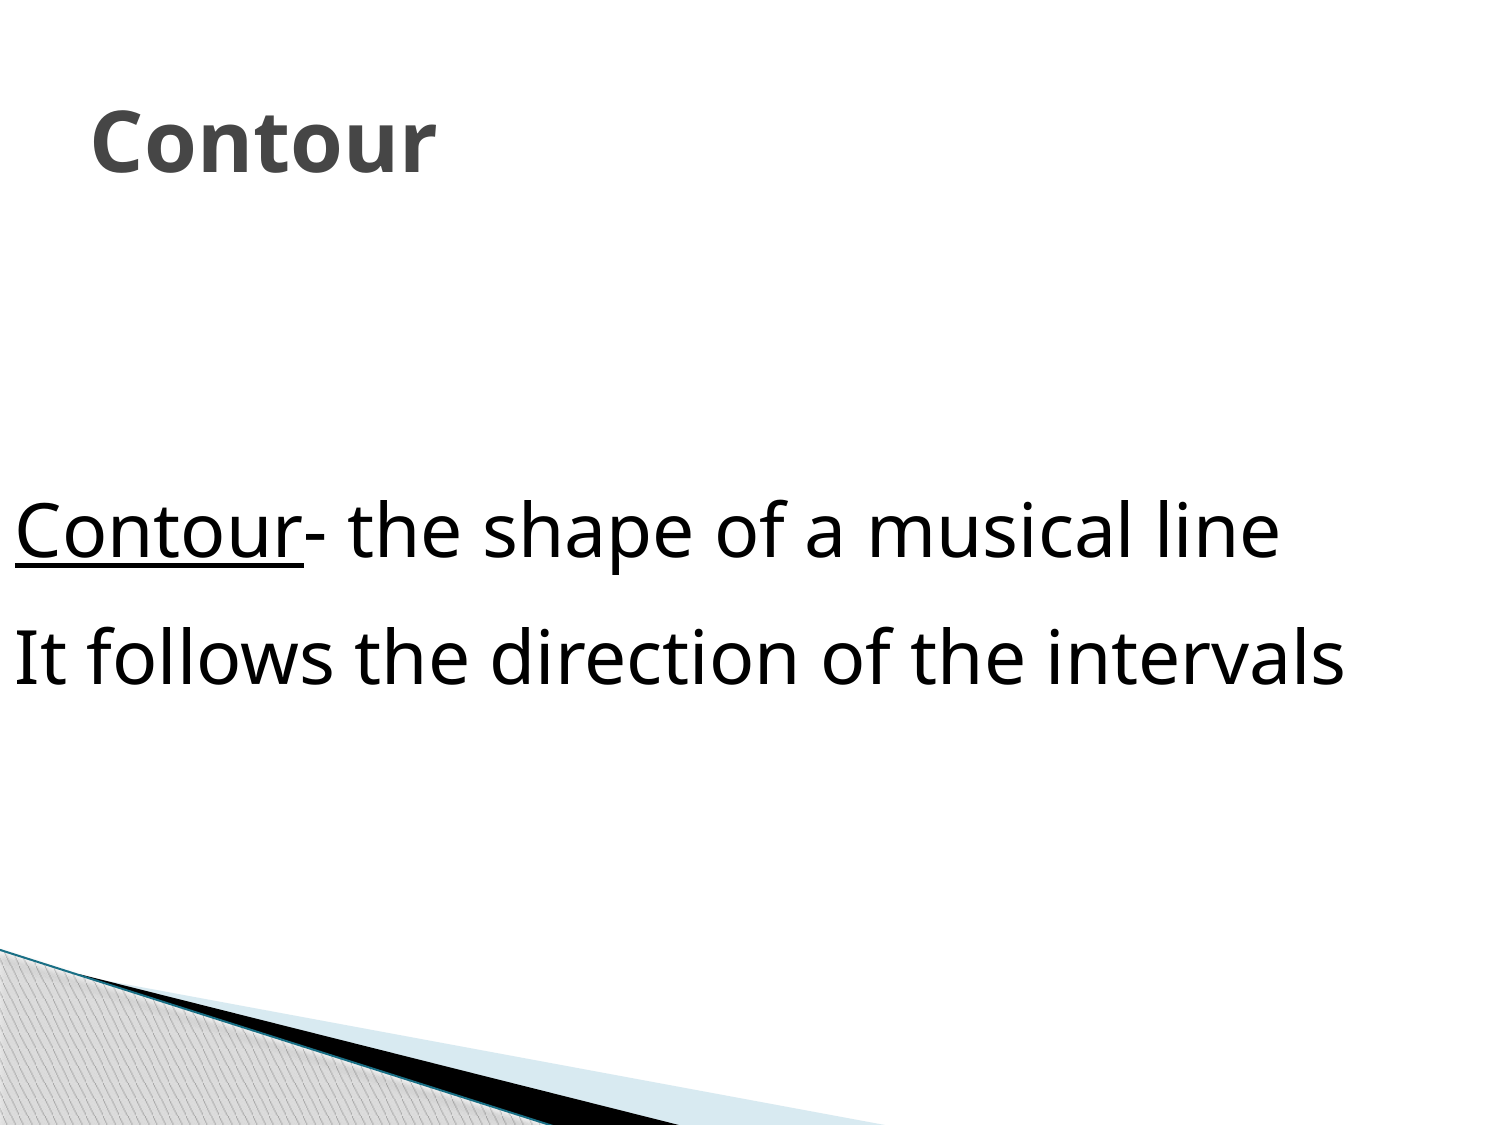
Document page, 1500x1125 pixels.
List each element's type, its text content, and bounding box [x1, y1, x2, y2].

title Contour [75, 45, 1425, 233]
text_box Contour- the shape of a musical line It follows the direction of the intervals [0, 474, 1500, 708]
